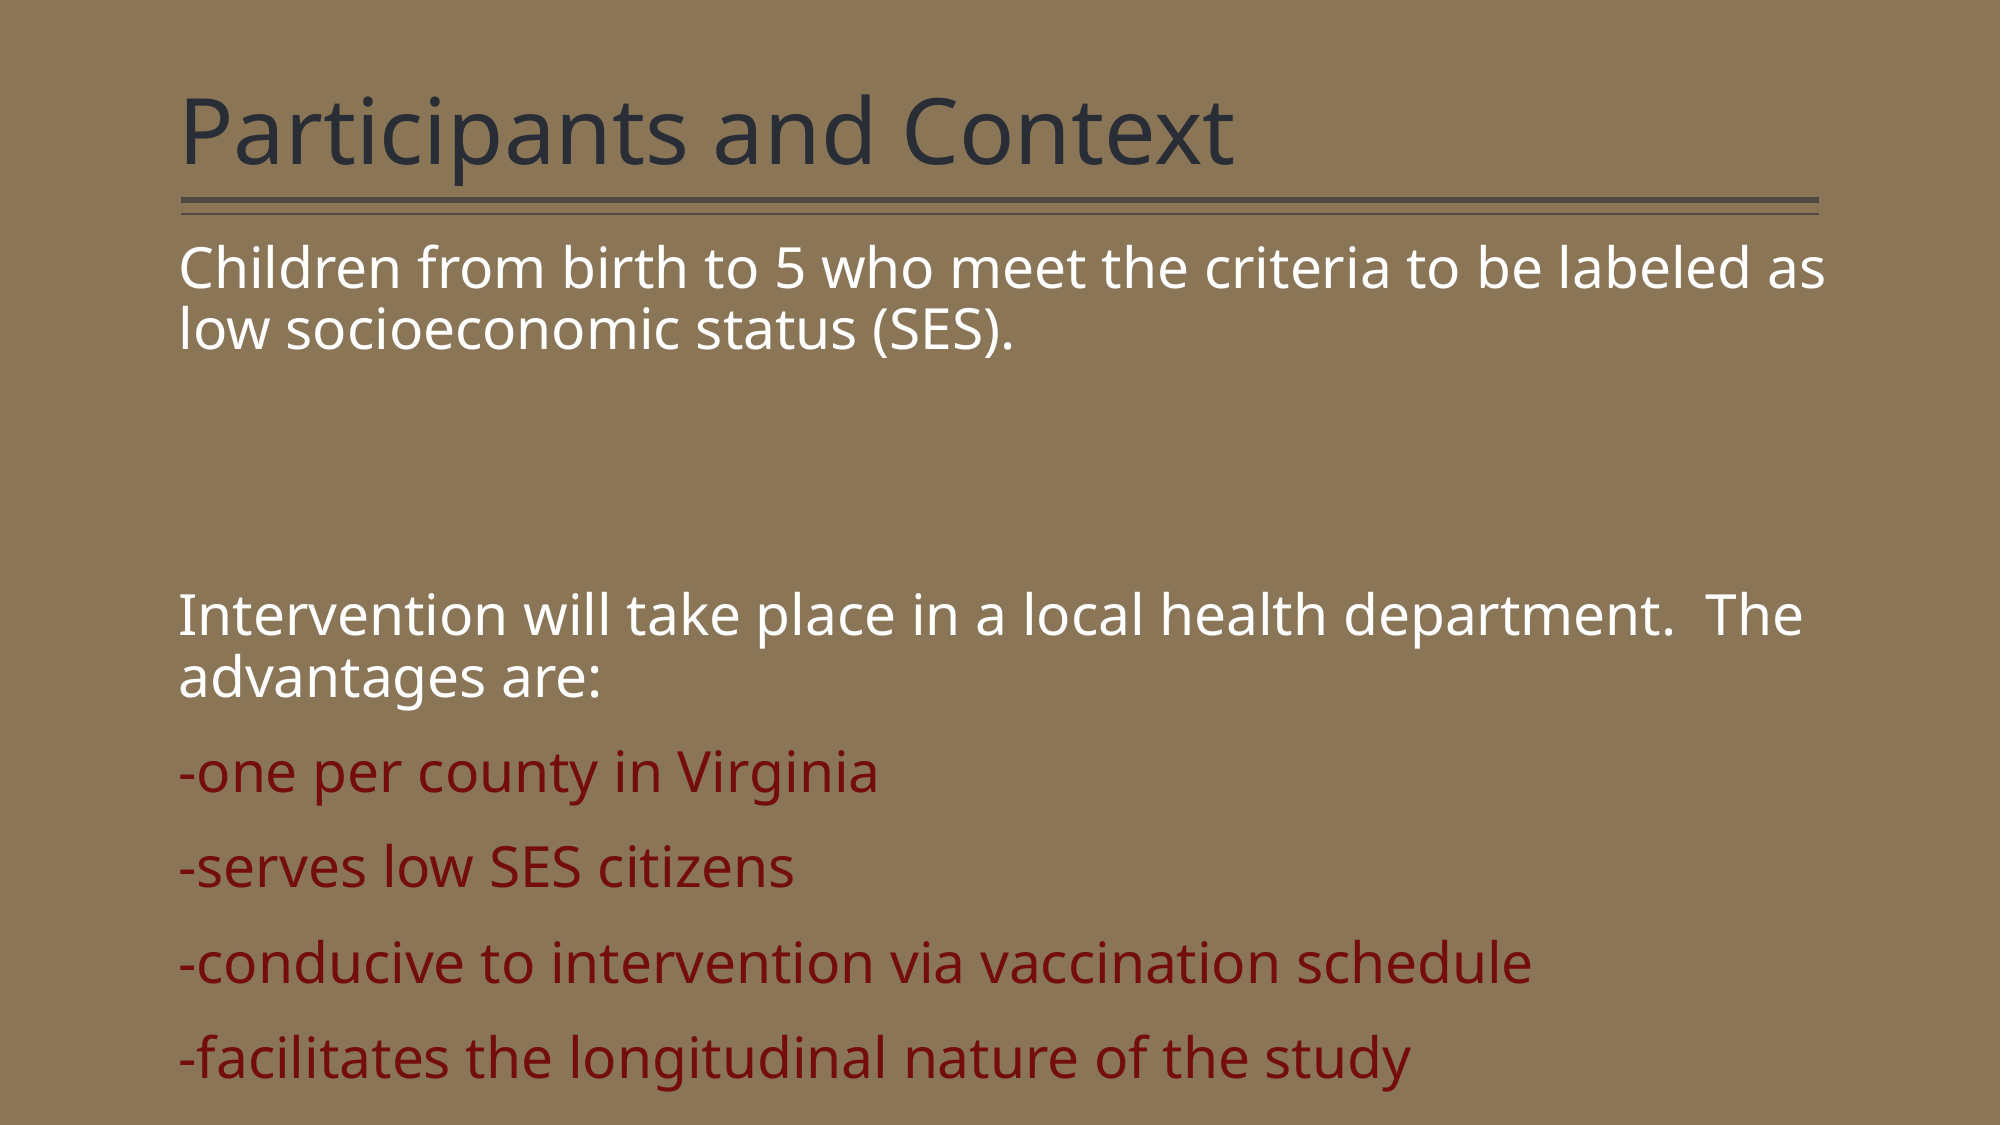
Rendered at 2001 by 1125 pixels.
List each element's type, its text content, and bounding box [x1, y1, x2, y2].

title Participants and Context [178, 12, 1886, 193]
list Children from birth to 5 who meet the criteria to be labeled as low socioeconomic status (SES). Intervention will take place in a local health department. The advantages are: -one per county in Virginia -serves low SES citizens -conducive to intervention via vaccination schedule -facilitates the longitudinal nature of the study [178, 231, 1886, 1106]
